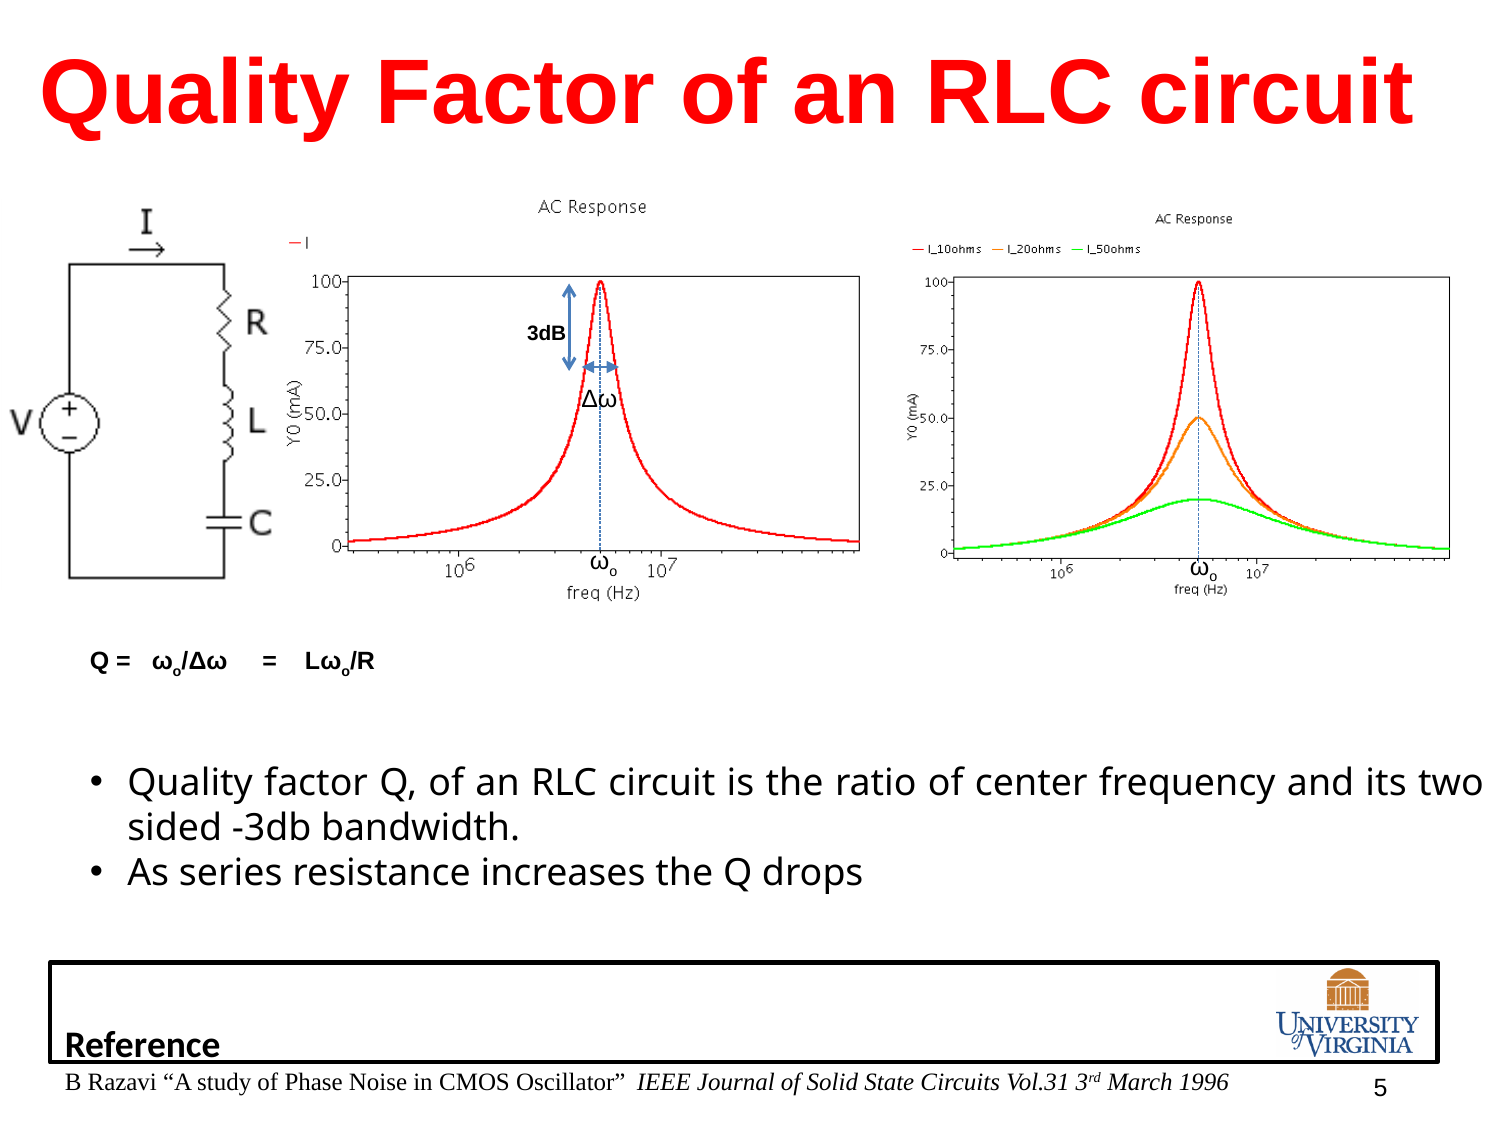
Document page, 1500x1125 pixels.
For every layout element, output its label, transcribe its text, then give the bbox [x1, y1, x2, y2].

text_box Reference B Razavi “A study of Phase Noise in CMOS Oscillator” IEEE Journal of Solid State Circuits Vol.31 3rd March 1996 [50, 1013, 1288, 1103]
picture [0, 187, 913, 612]
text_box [887, 205, 1500, 606]
text_box Quality Factor of an RLC circuit [24, 24, 1475, 150]
text_box Q = ωo/Δω = Lωo/R [75, 637, 638, 687]
picture [1276, 968, 1419, 1057]
text_box Quality factor Q, of an RLC circuit is the ratio of center frequency and its two sided -3db bandwidth. As series resistance increases the Q drops [0, 750, 1500, 901]
